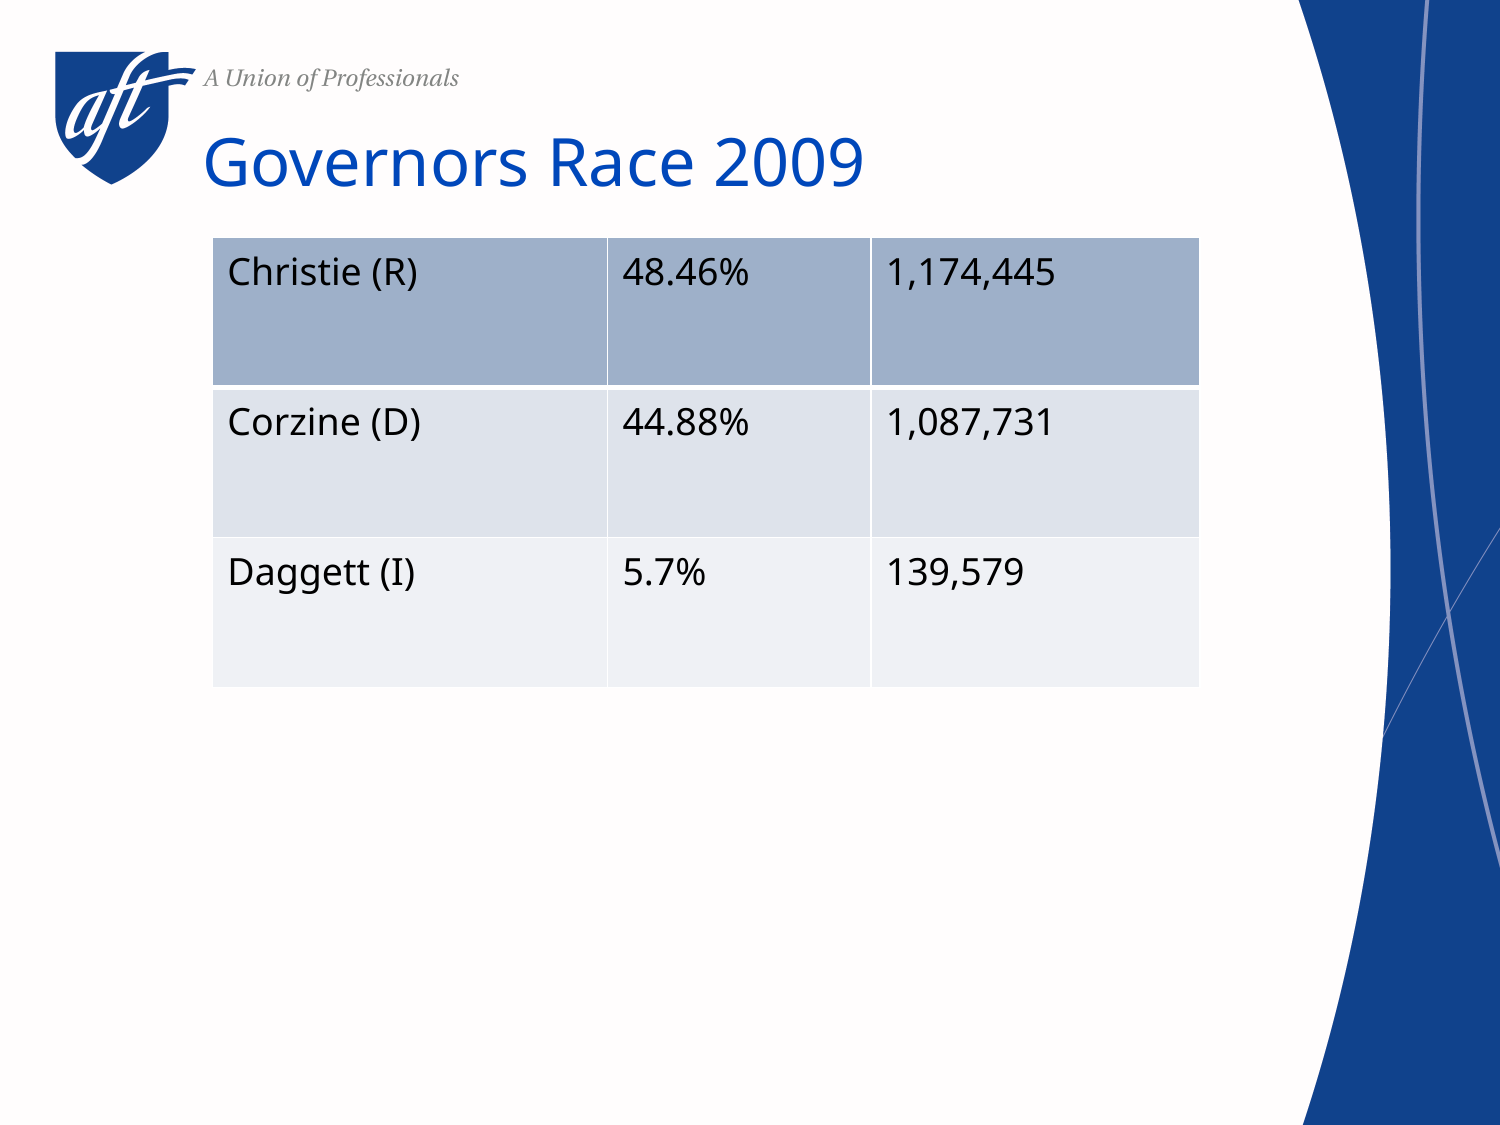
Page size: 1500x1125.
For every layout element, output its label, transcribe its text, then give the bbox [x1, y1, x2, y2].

table_cell Daggett (I) [213, 538, 607, 687]
table_cell 1,087,731 [872, 390, 1199, 537]
table_cell Corzine (D) [213, 390, 607, 537]
table_cell 5.7% [608, 538, 870, 687]
table_cell 44.88% [608, 390, 870, 537]
table_header Christie (R) [213, 238, 607, 385]
table_header 48.46% [608, 238, 870, 385]
table_header 1,174,445 [872, 238, 1199, 385]
table_cell 139,579 [872, 538, 1199, 687]
picture [0, 0, 1500, 1125]
subtitle Governors Race 2009 [187, 112, 1101, 201]
